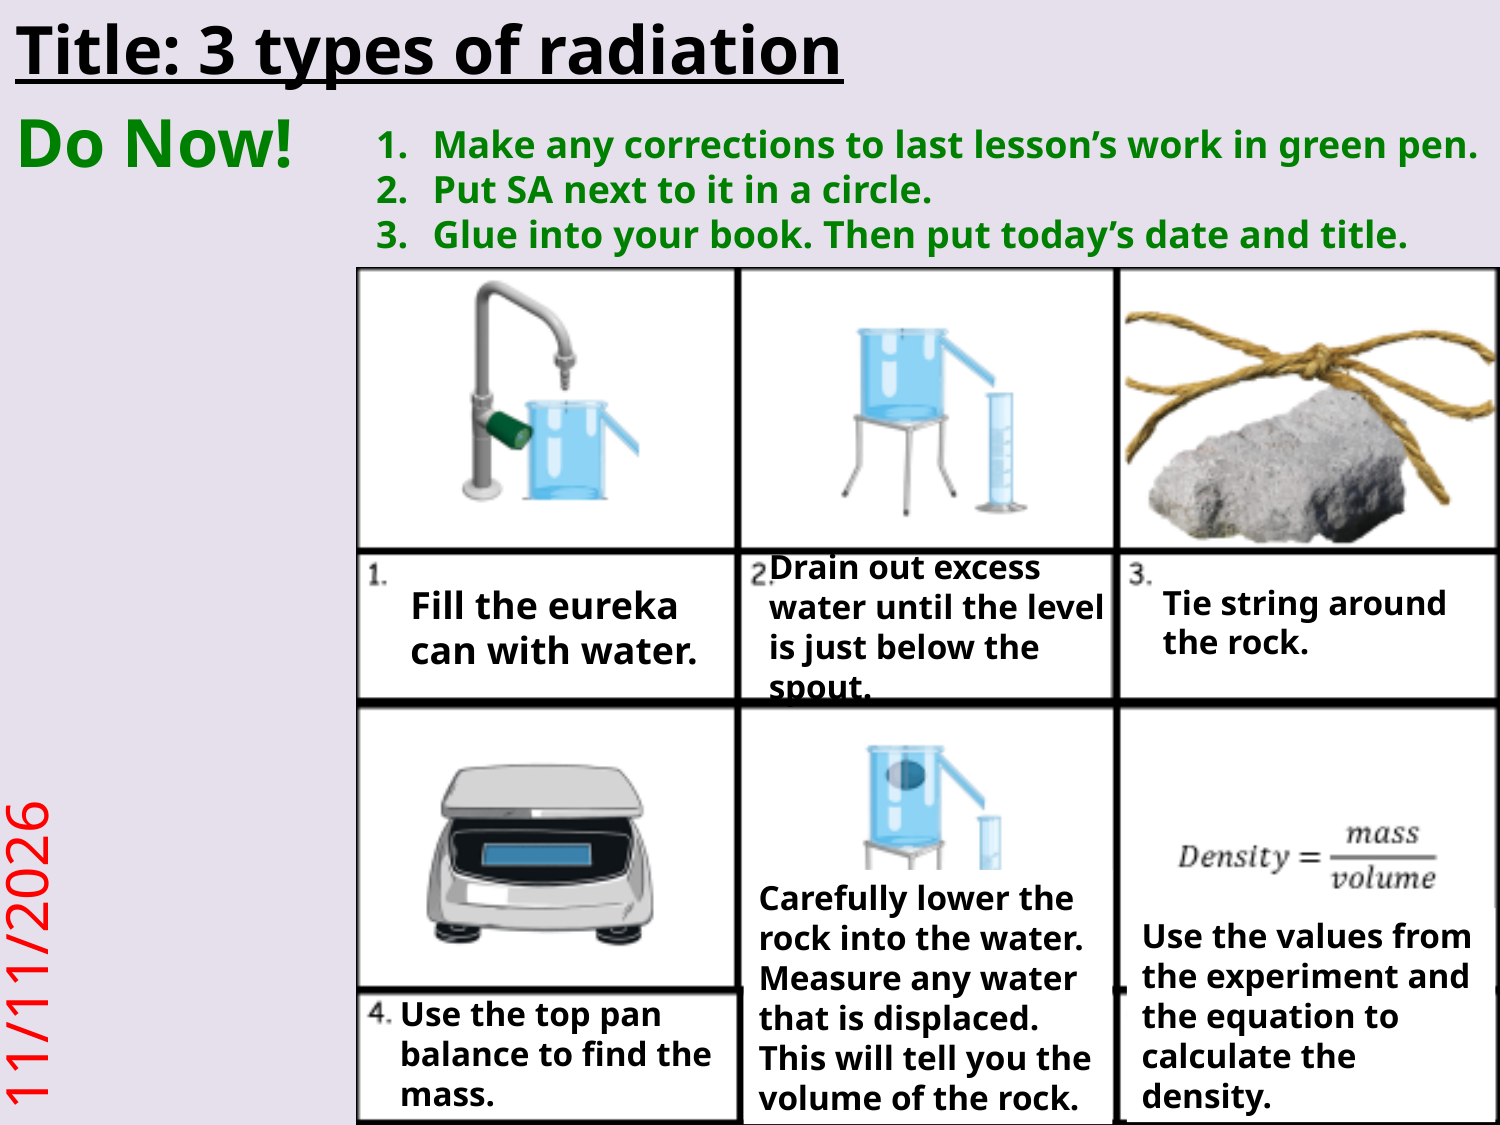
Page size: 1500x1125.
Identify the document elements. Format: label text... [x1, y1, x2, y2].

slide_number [0, 775, 60, 1125]
picture [356, 266, 1500, 1125]
text_box Make any corrections to last lesson’s work in green pen. Put SA next to it in a circle. Glue into your book. Then put today’s date and title. [361, 113, 1495, 264]
list Title: 3 types of radiation Do Now! [0, 0, 1350, 743]
